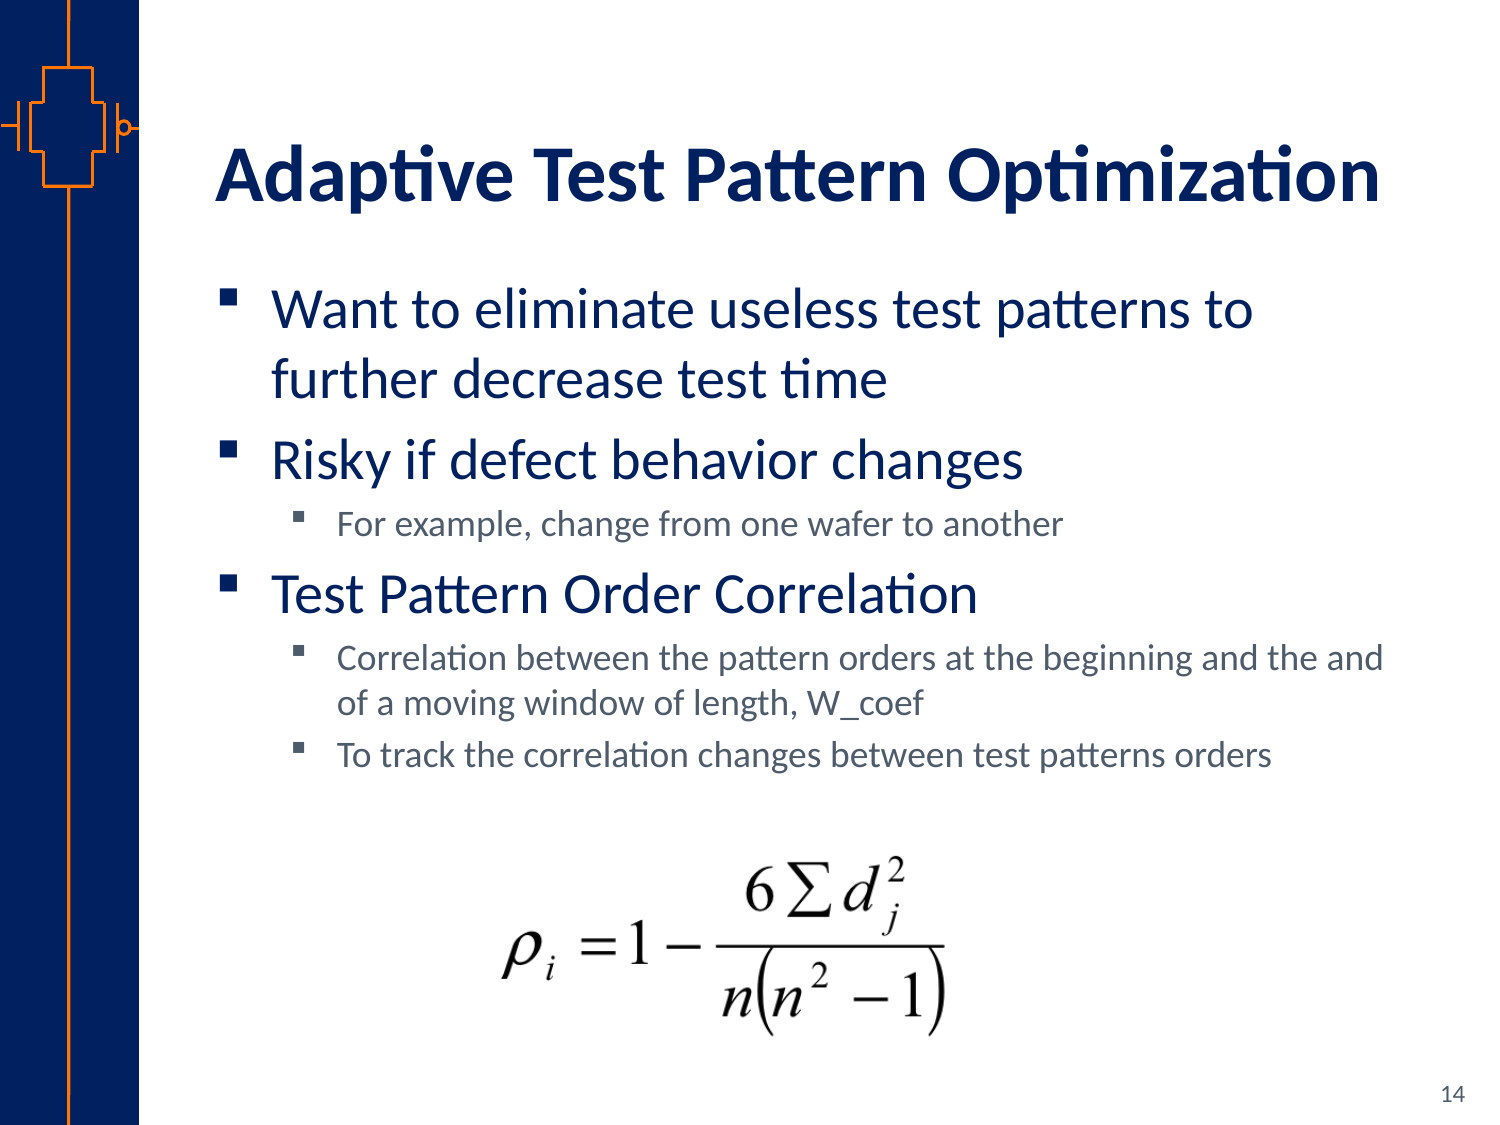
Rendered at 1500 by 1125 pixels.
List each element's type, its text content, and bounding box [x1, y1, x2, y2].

picture [452, 811, 999, 1057]
slide_number 14 [1425, 1062, 1488, 1123]
title Adaptive Test Pattern Optimization [200, 37, 1470, 225]
list Want to eliminate useless test patterns to further decrease test time Risky if defect behavior changes For example, change from one wafer to another Test Pattern Order Correlation Correlation between the pattern orders at the beginning and the and of a moving window of length, W_coef To track the correlation changes between test patterns orders [200, 262, 1425, 988]
